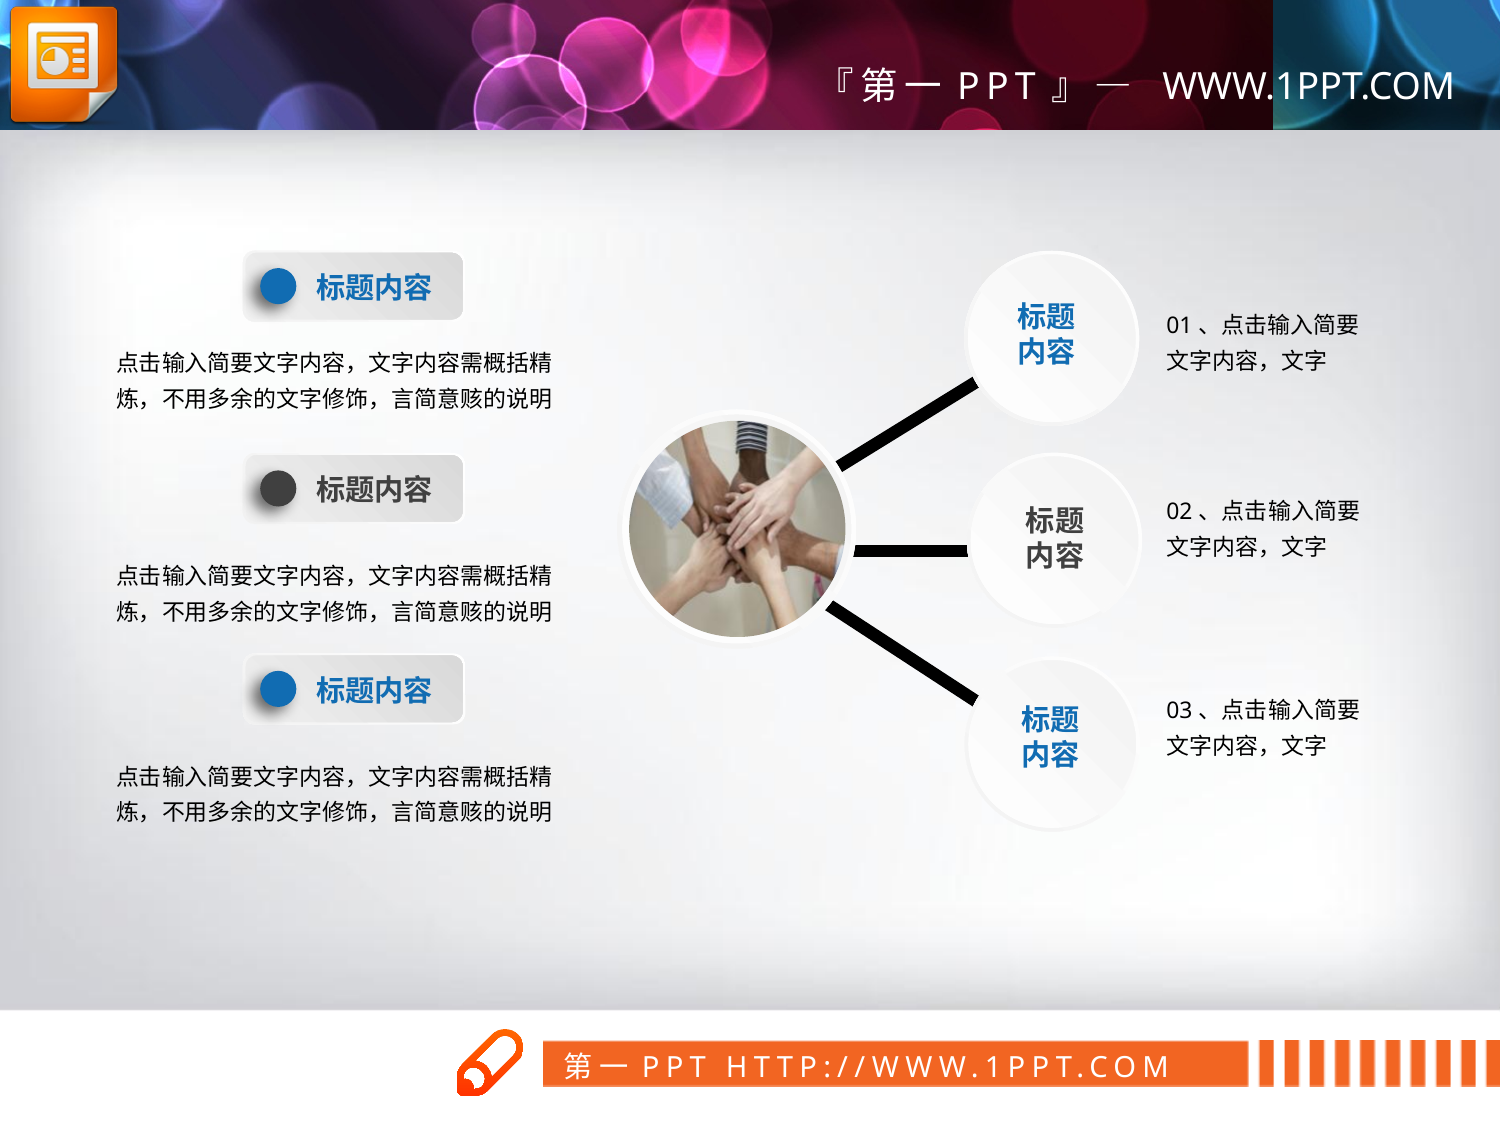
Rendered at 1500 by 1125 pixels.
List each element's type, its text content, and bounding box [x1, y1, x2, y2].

text_box 02、点击输入简要文字内容，文字 [1151, 481, 1376, 568]
picture [0, 0, 1500, 1012]
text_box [962, 656, 1141, 832]
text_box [966, 452, 1143, 629]
text_box 点击输入简要文字内容，文字内容需概括精炼，不用多余的文字修饰，言简意赅的说明 [101, 545, 586, 633]
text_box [823, 334, 1052, 477]
text_box 01、点击输入简要文字内容，文字 [1151, 295, 1376, 382]
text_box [242, 653, 466, 725]
text_box 点击输入简要文字内容，文字内容需概括精炼，不用多余的文字修饰，言简意赅的说明 [101, 333, 586, 420]
text_box 点击输入简要文字内容，文字内容需概括精炼，不用多余的文字修饰，言简意赅的说明 [101, 746, 586, 833]
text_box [960, 250, 1140, 427]
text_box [823, 601, 1046, 747]
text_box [242, 452, 466, 525]
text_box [242, 250, 466, 322]
picture [543, 1040, 1500, 1087]
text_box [616, 409, 857, 649]
text_box 03、点击输入简要文字内容，文字 [1151, 680, 1376, 767]
